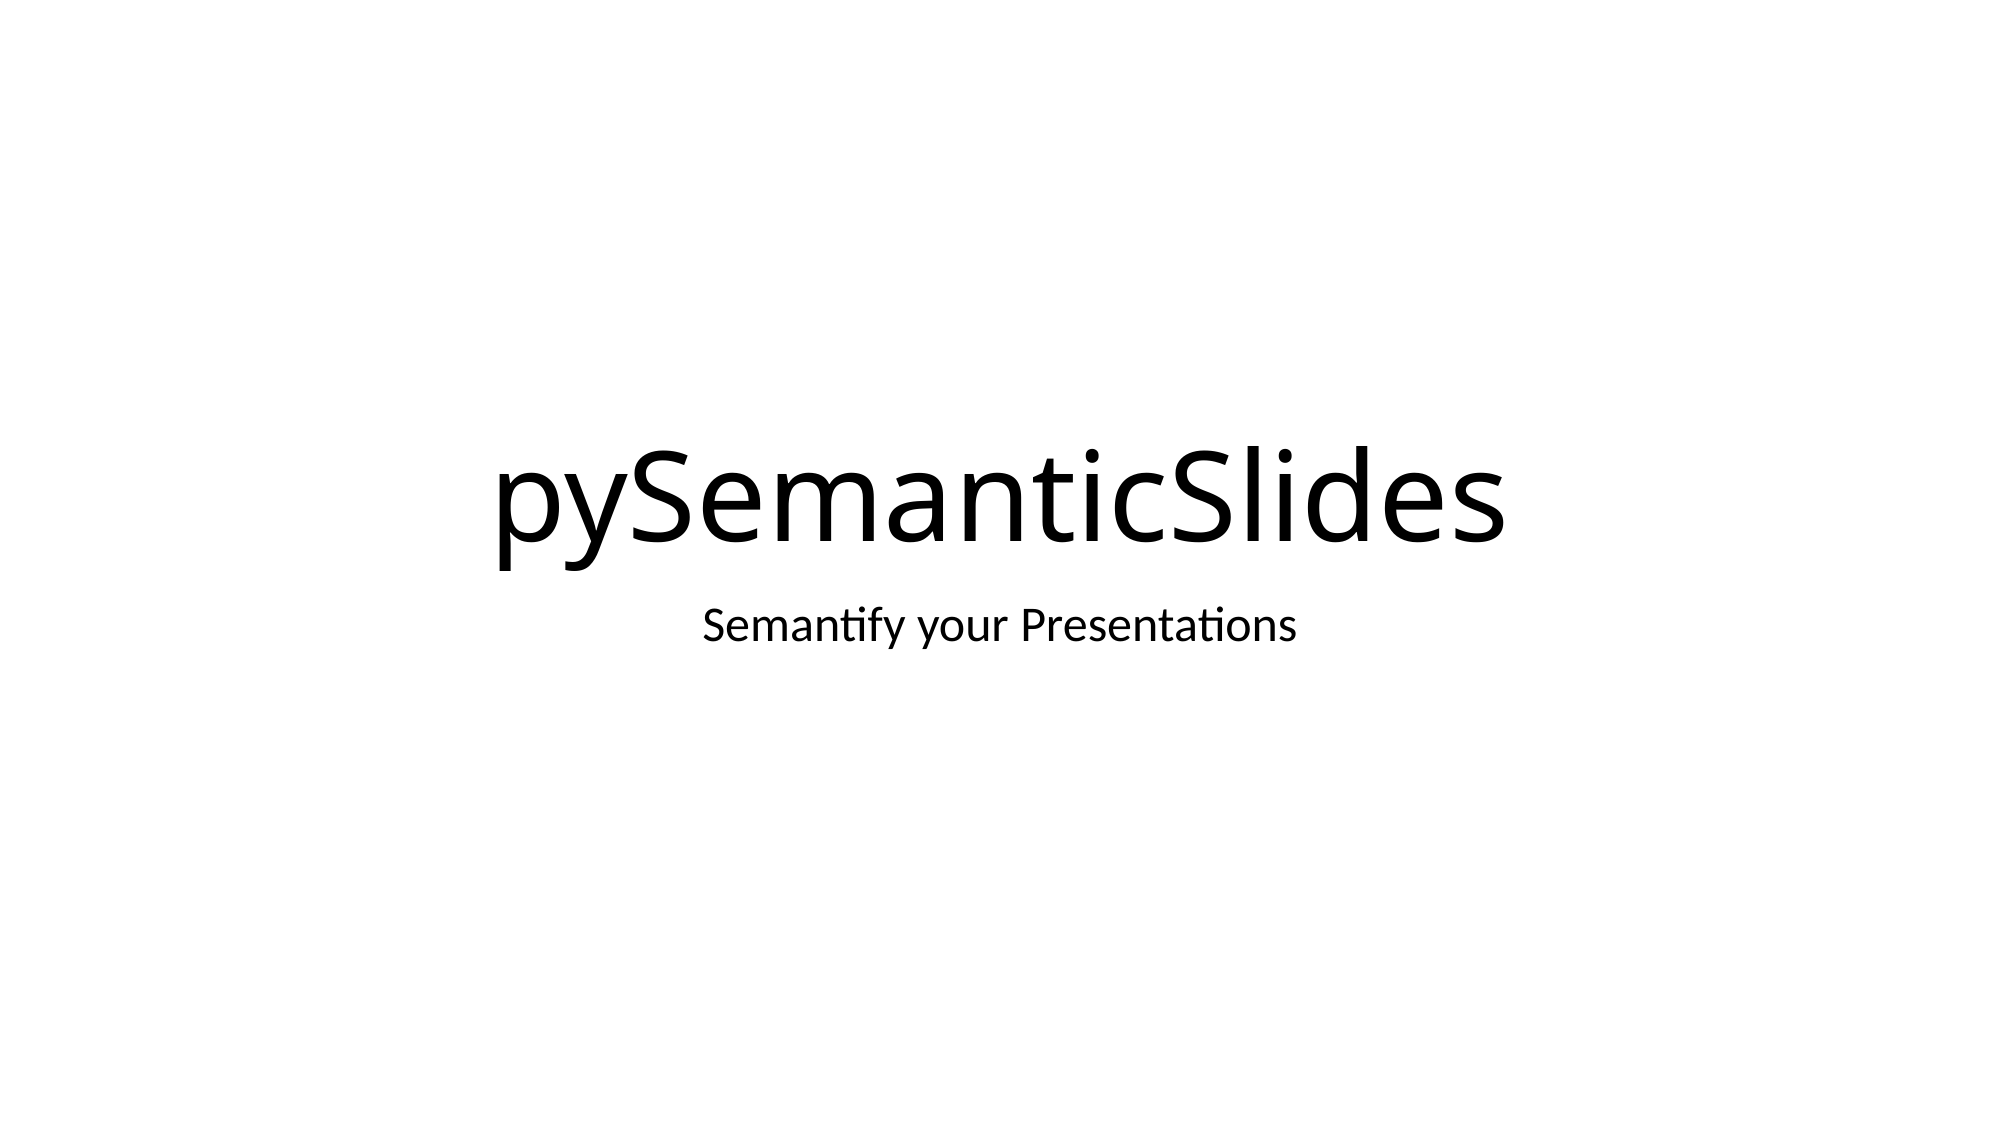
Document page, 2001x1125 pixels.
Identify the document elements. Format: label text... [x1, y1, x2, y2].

title pySemanticSlides [249, 184, 1750, 576]
subtitle Semantify your Presentations [249, 590, 1750, 863]
